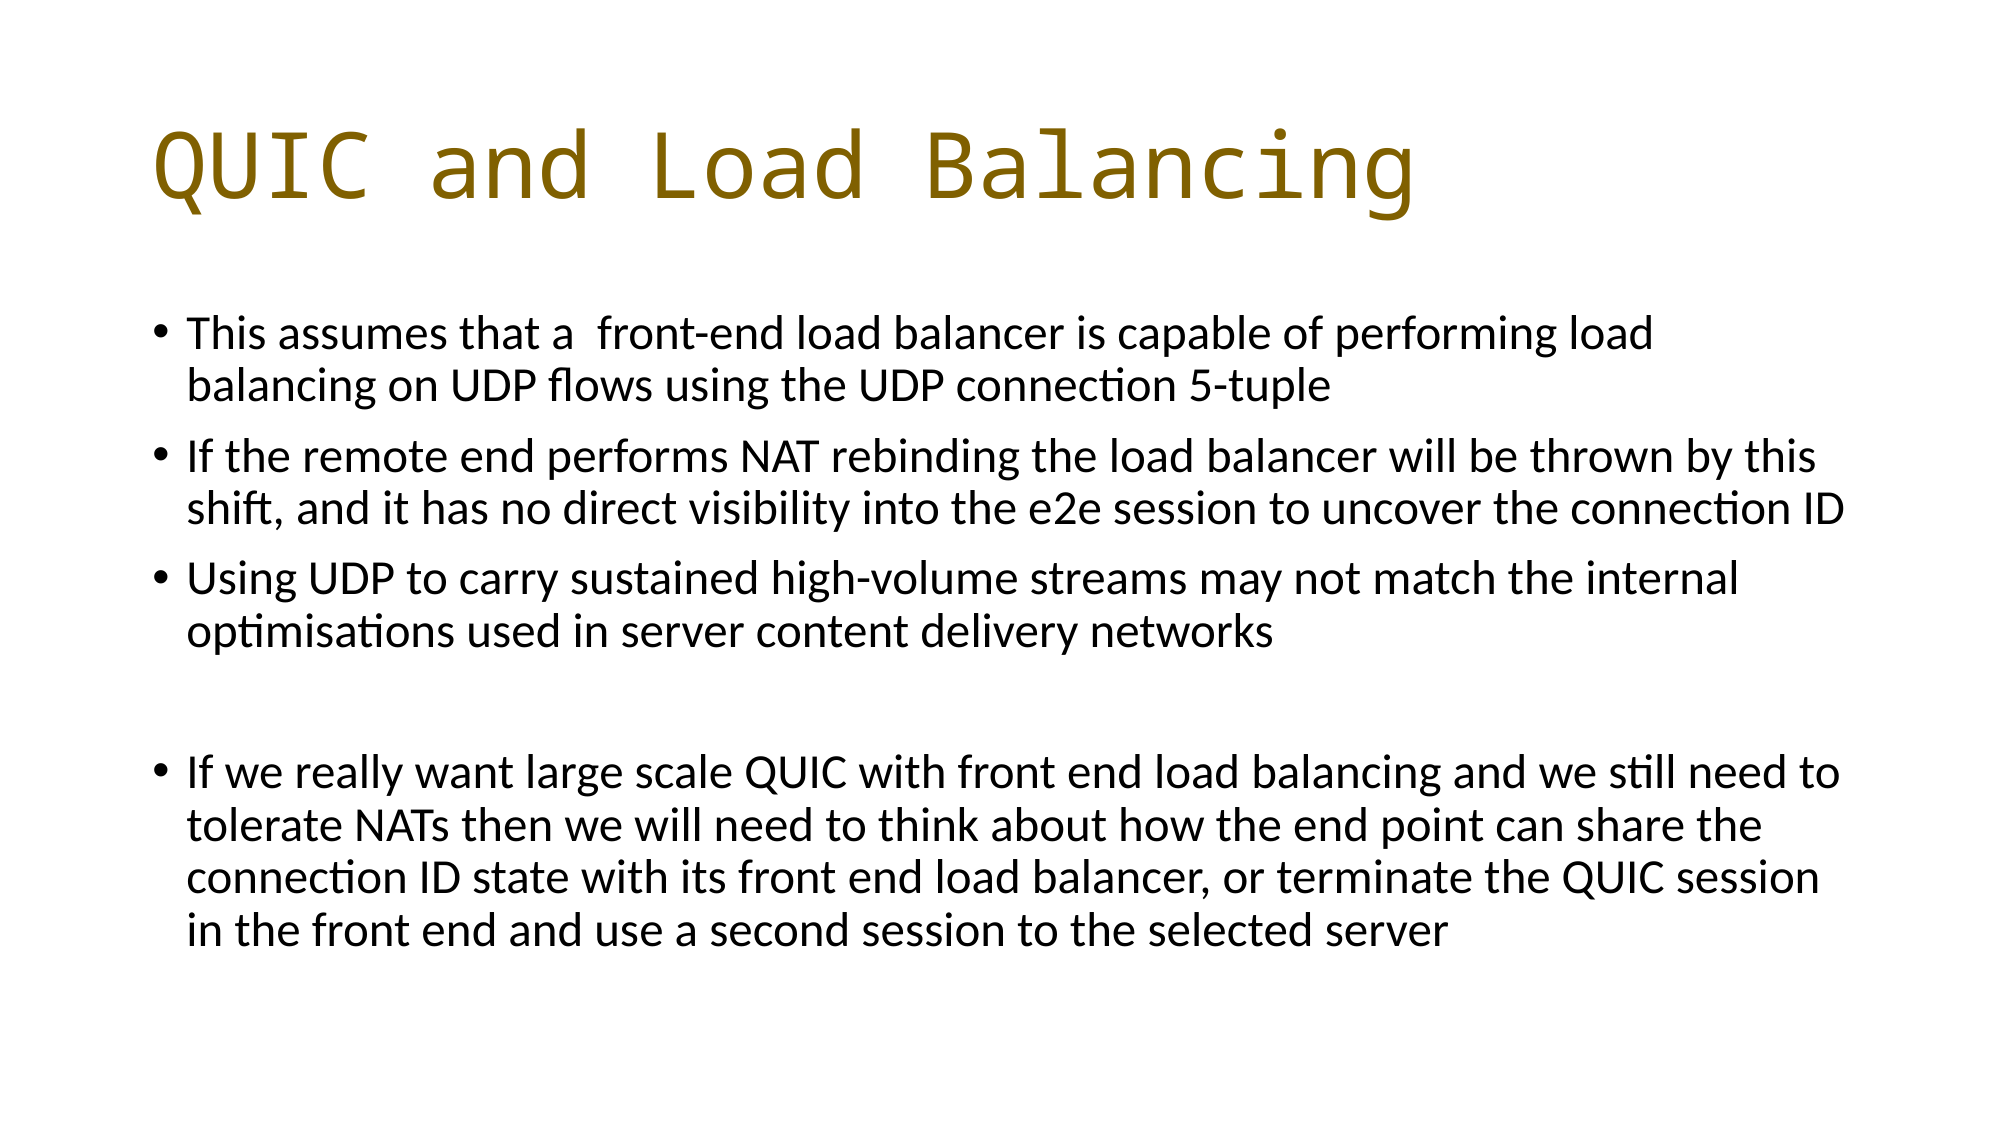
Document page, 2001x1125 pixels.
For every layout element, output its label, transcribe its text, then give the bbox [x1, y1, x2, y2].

title QUIC and Load Balancing [137, 59, 1863, 278]
list This assumes that a front-end load balancer is capable of performing load balancing on UDP flows using the UDP connection 5-tuple If the remote end performs NAT rebinding the load balancer will be thrown by this shift, and it has no direct visibility into the e2e session to uncover the connection ID Using UDP to carry sustained high-volume streams may not match the internal optimisations used in server content delivery networks If we really want large scale QUIC with front end load balancing and we still need to tolerate NATs then we will need to think about how the end point can share the connection ID state with its front end load balancer, or terminate the QUIC session in the front end and use a second session to the selected server [137, 299, 1863, 1014]
